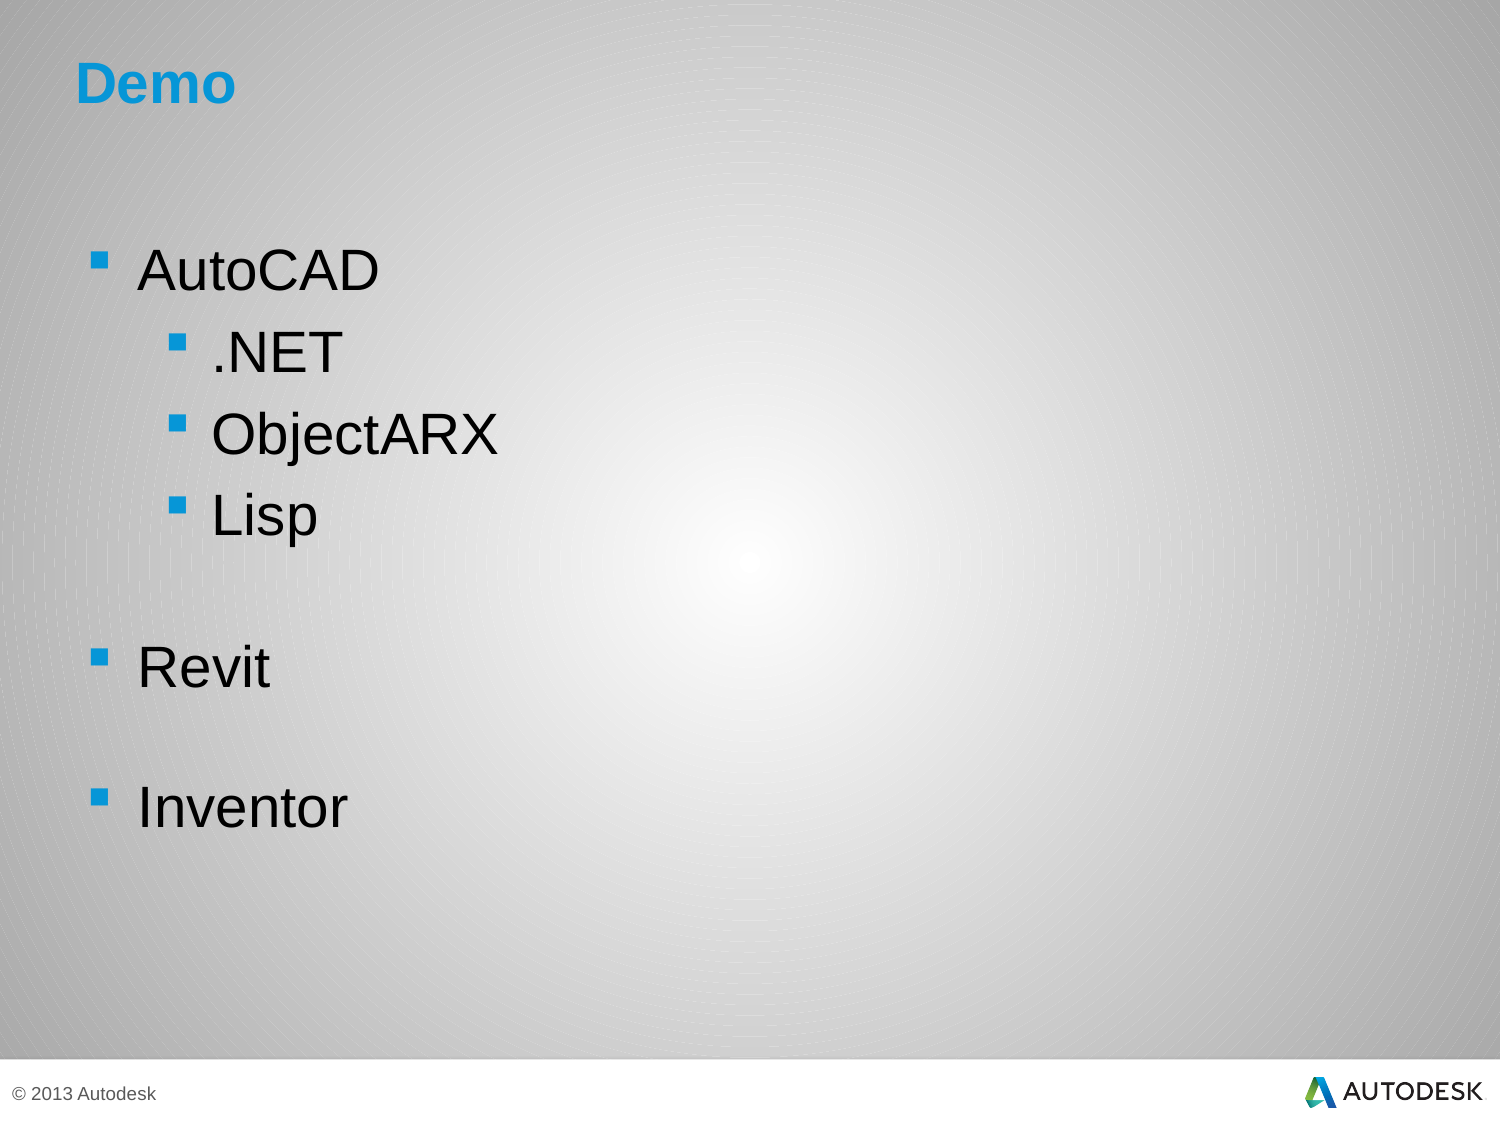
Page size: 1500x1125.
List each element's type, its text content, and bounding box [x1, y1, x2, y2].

title Demo [75, 45, 1425, 233]
list AutoCAD .NET ObjectARX Lisp Revit Inventor [75, 233, 1425, 1015]
picture [1305, 1077, 1487, 1108]
